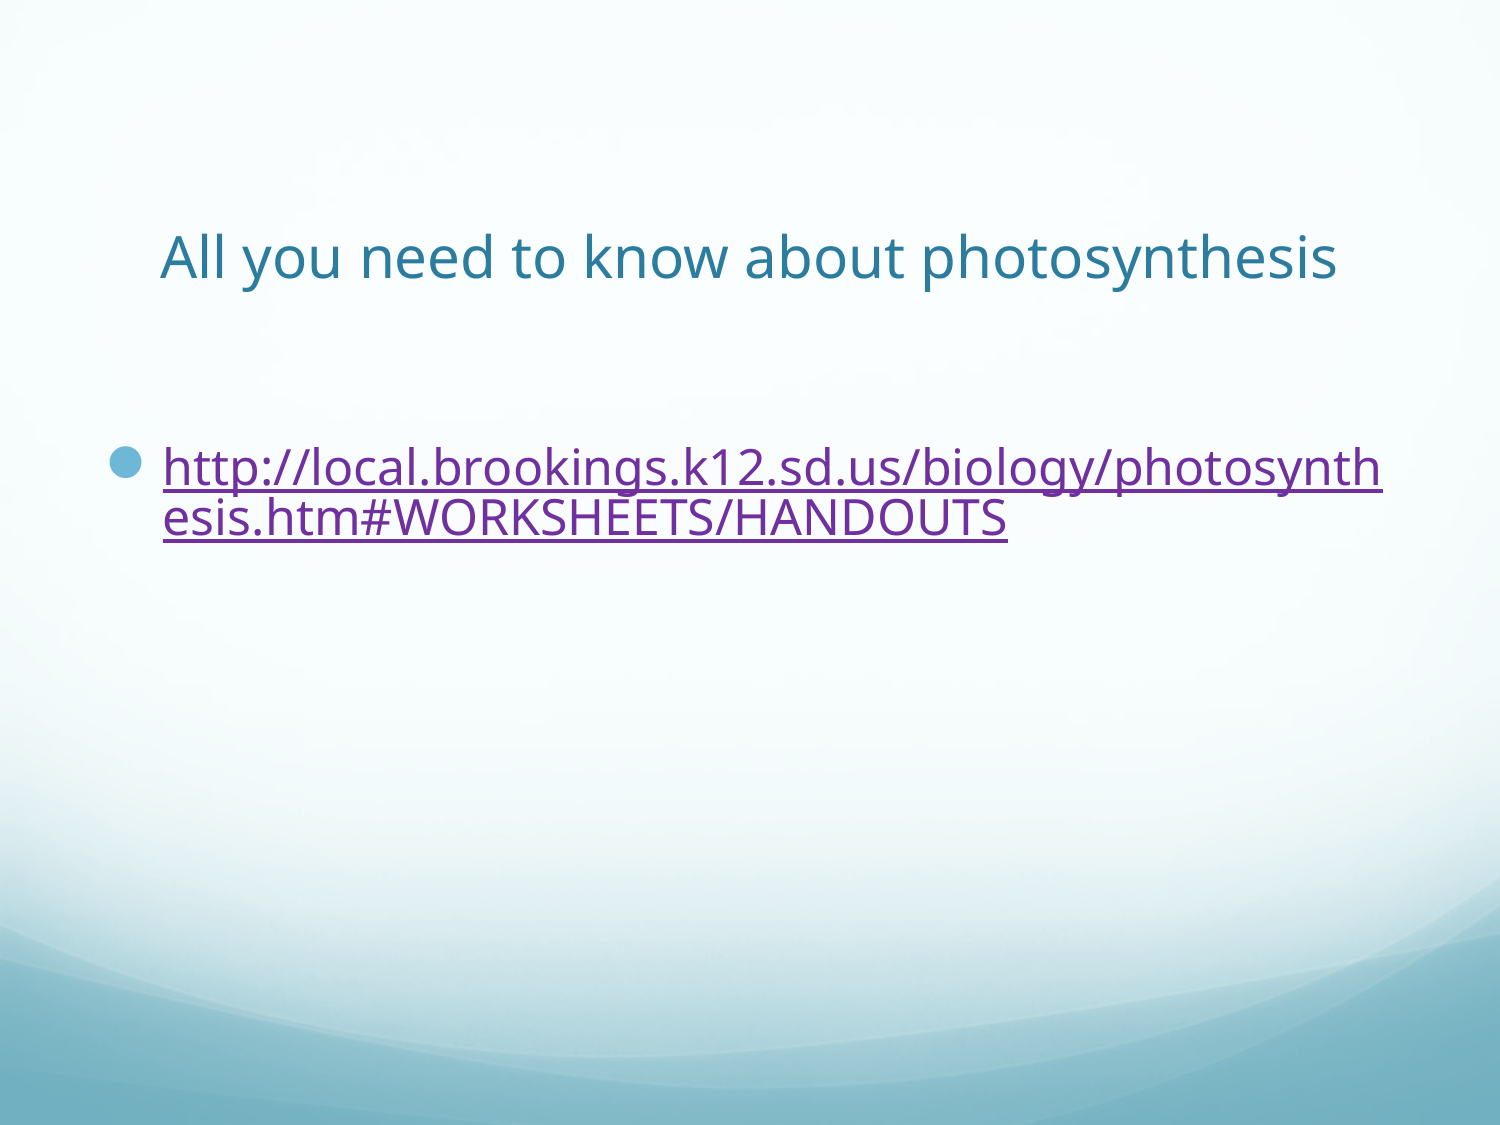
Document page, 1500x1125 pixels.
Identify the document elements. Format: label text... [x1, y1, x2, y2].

title All you need to know about photosynthesis [89, 118, 1410, 298]
list http://local.brookings.k12.sd.us/biology/photosynthesis.htm#WORKSHEETS/HANDOUTS [89, 427, 1410, 976]
